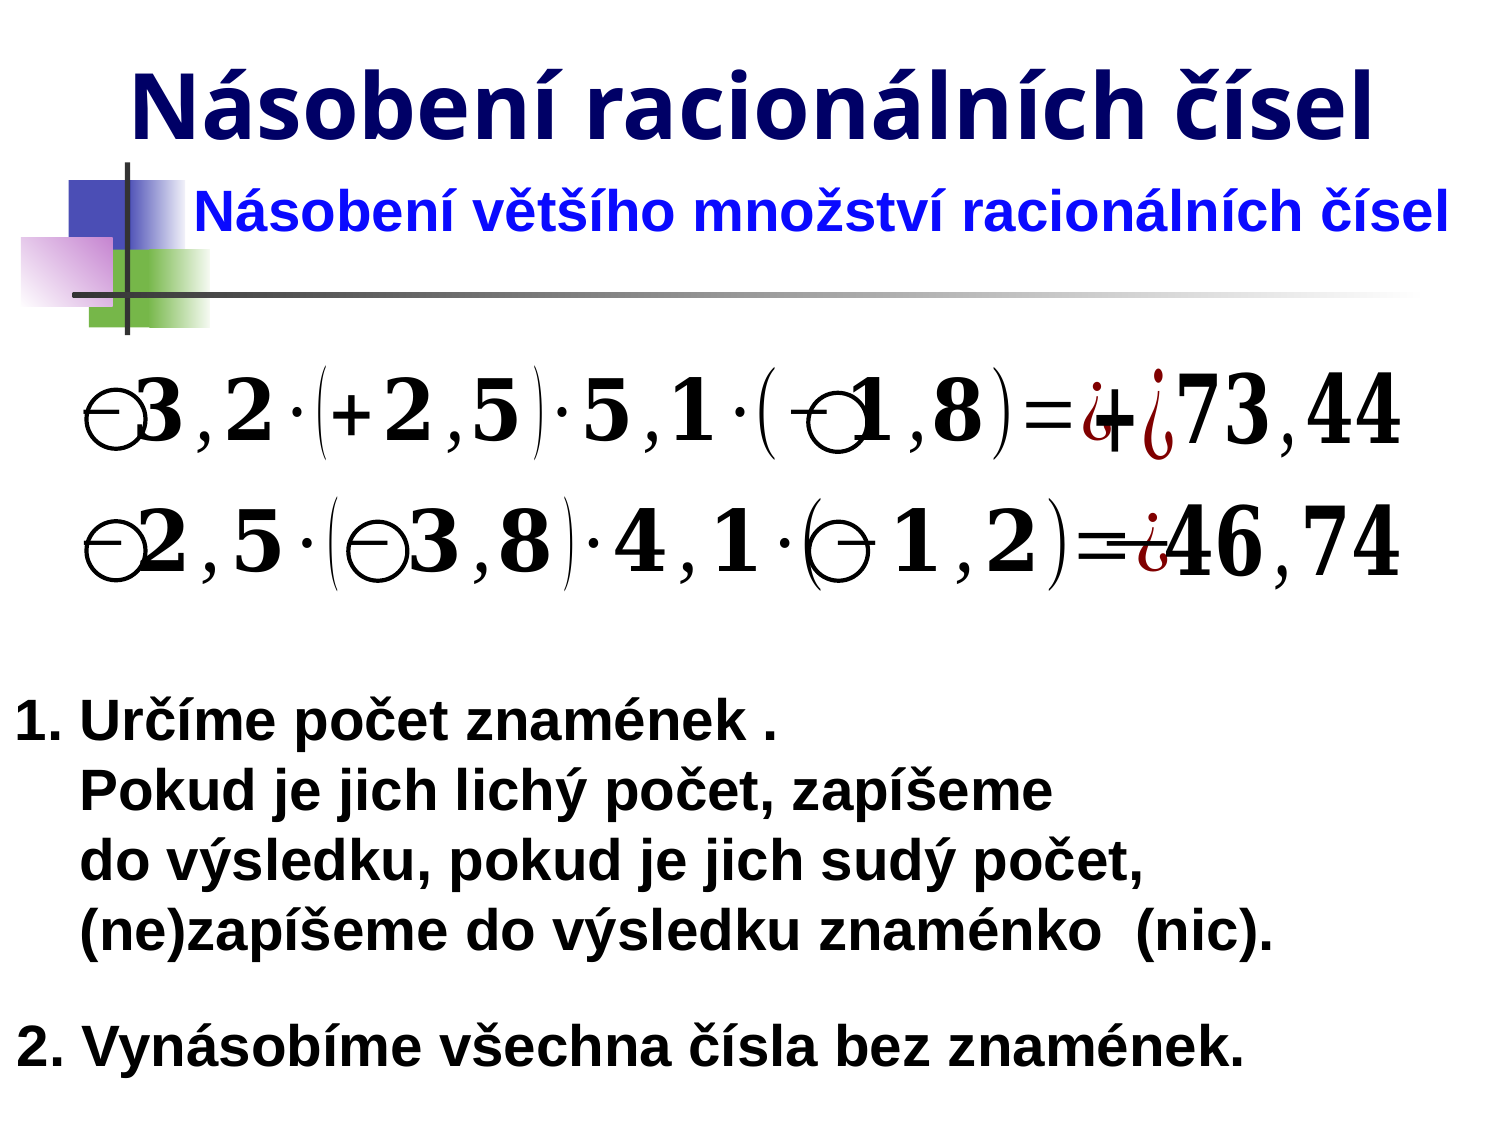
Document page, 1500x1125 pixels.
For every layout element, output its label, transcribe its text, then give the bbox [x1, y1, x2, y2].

text_box [808, 521, 869, 581]
text_box 2. Vynásobíme všechna čísla bez znamének. [2, 977, 1500, 1108]
title Násobení racionálních čísel [1, 55, 1500, 166]
text_box [86, 521, 146, 581]
text_box Násobení většího množství racionálních čísel [145, 166, 1500, 251]
text_box [808, 392, 868, 452]
text_box [86, 389, 146, 449]
text_box [348, 521, 408, 581]
